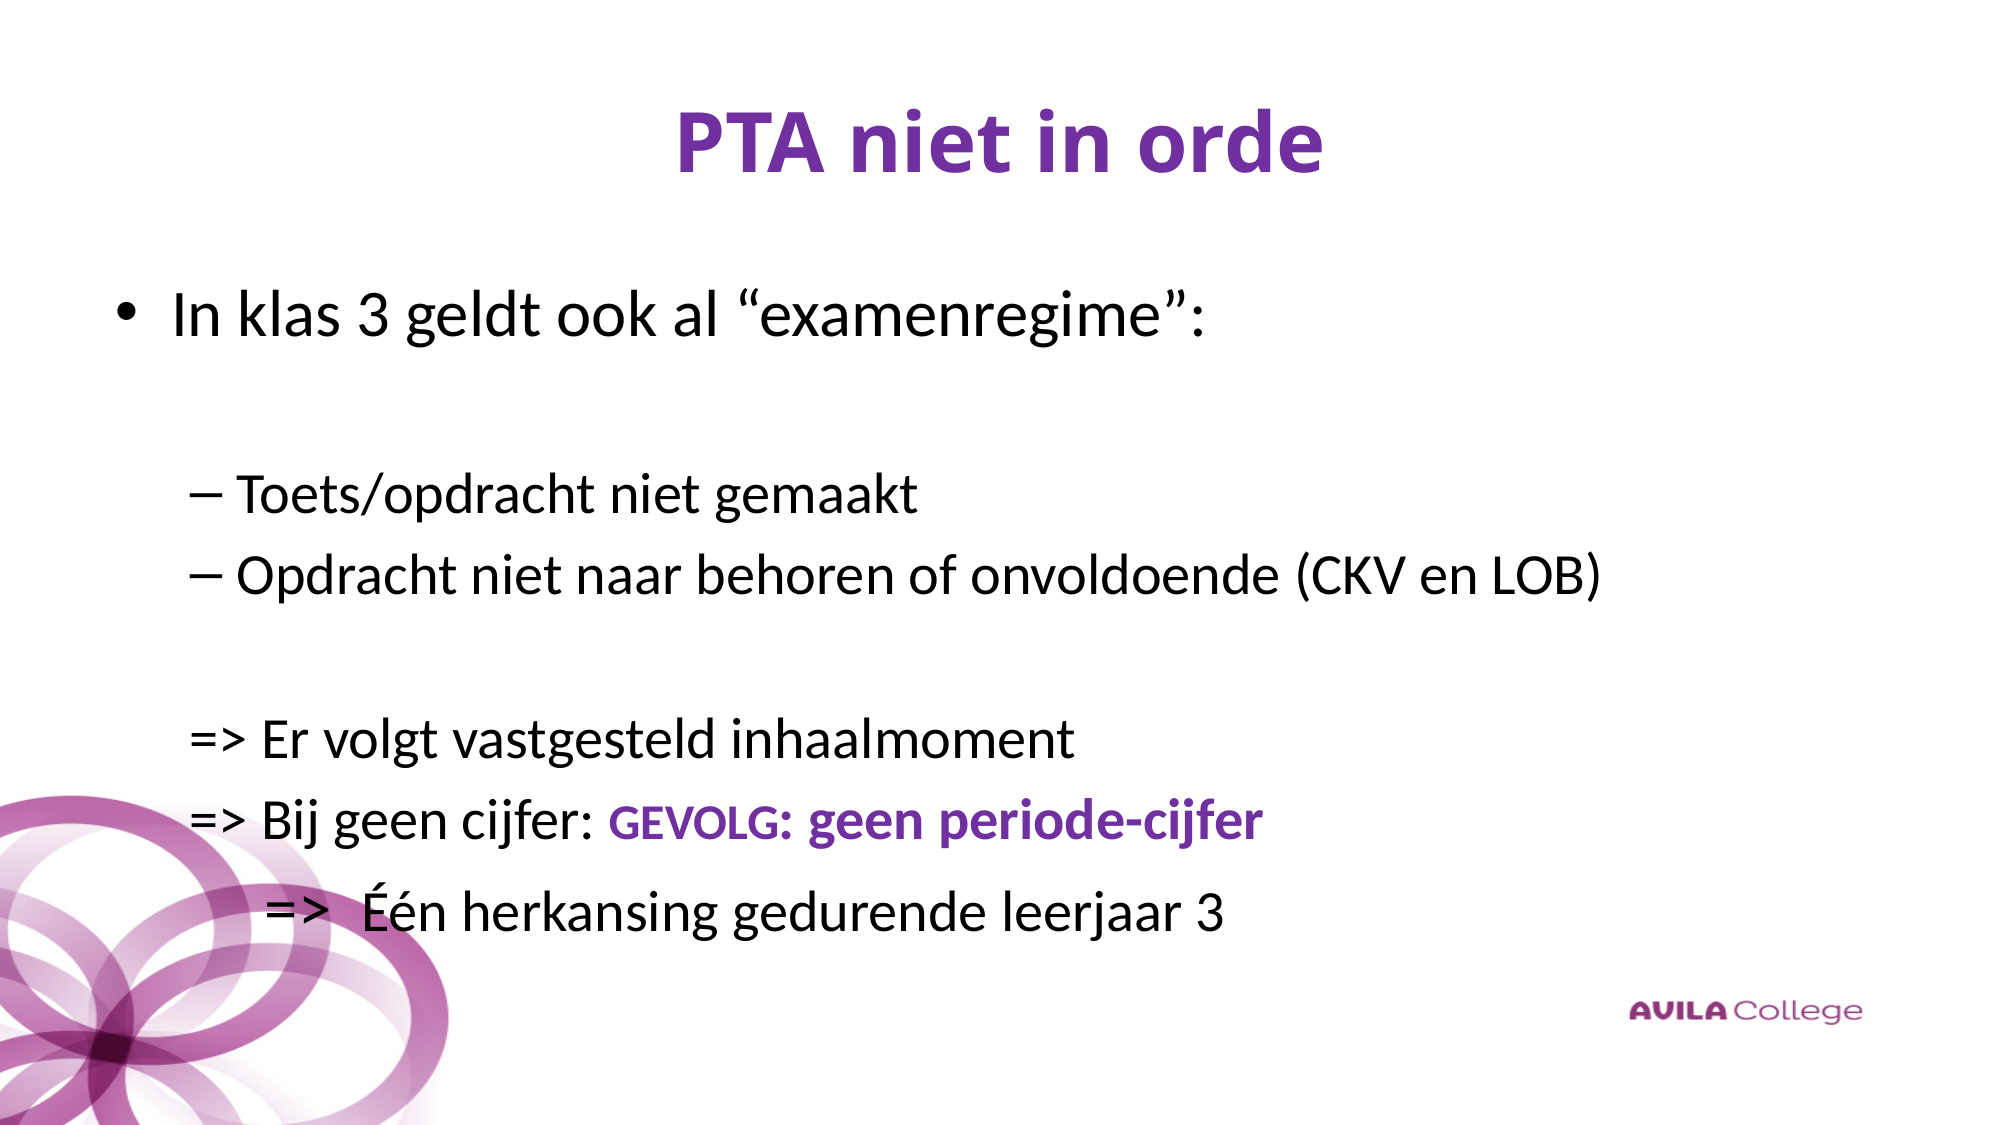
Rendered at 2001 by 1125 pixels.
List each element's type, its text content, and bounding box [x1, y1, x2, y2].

title PTA niet in orde [99, 45, 1900, 233]
list In klas 3 geldt ook al “examenregime”: Toets/opdracht niet gemaakt Opdracht niet naar behoren of onvoldoende (CKV en LOB) => Er volgt vastgesteld inhaalmoment => Bij geen cijfer: GEVOLG: geen periode-cijfer => Één herkansing gedurende leerjaar 3 [99, 262, 1900, 1005]
picture [0, 0, 2000, 1125]
